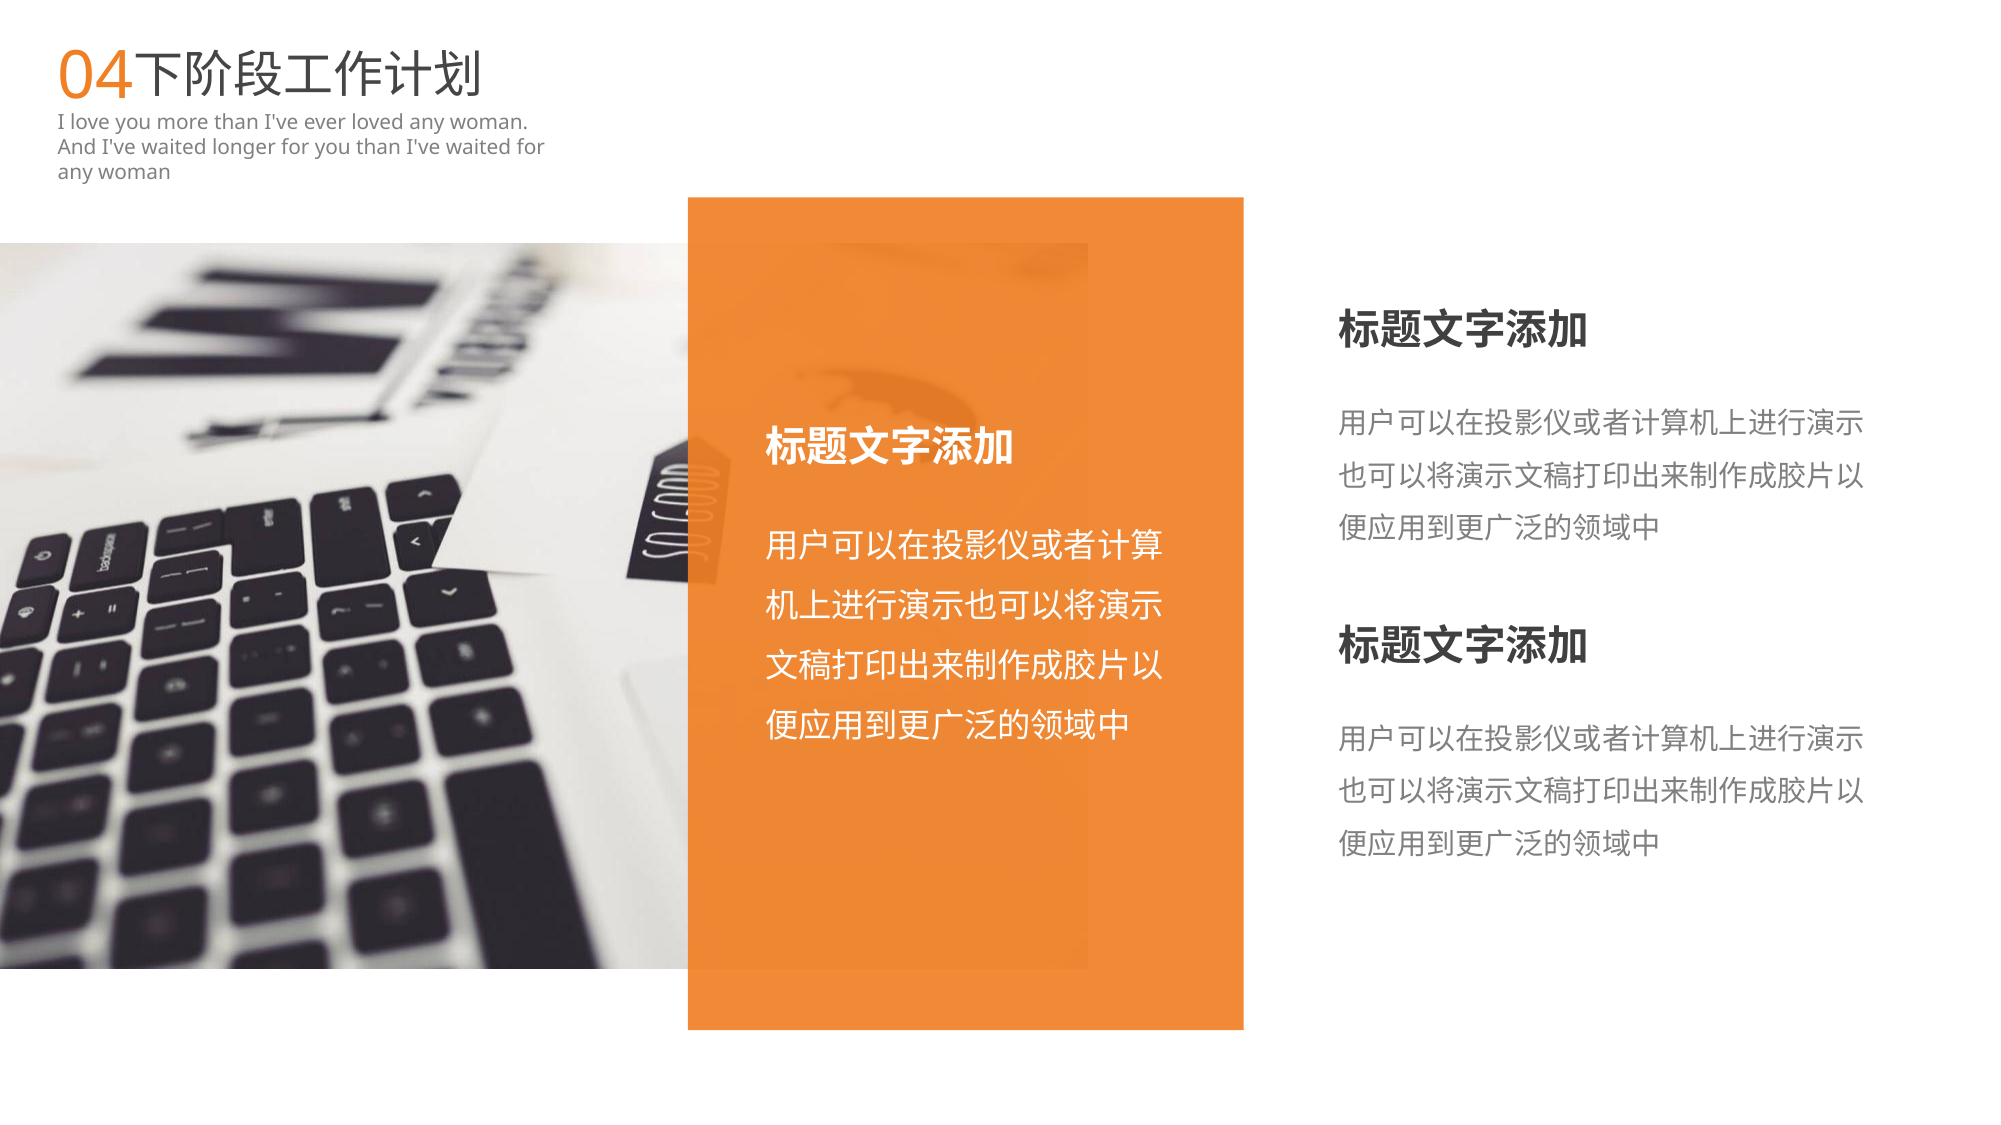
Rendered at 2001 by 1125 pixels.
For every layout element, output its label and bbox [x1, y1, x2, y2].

text_box [1323, 611, 1884, 870]
text_box [42, 24, 585, 168]
text_box [750, 412, 1182, 755]
text_box [1323, 295, 1884, 554]
picture [0, 243, 1088, 969]
text_box [687, 196, 1245, 1031]
